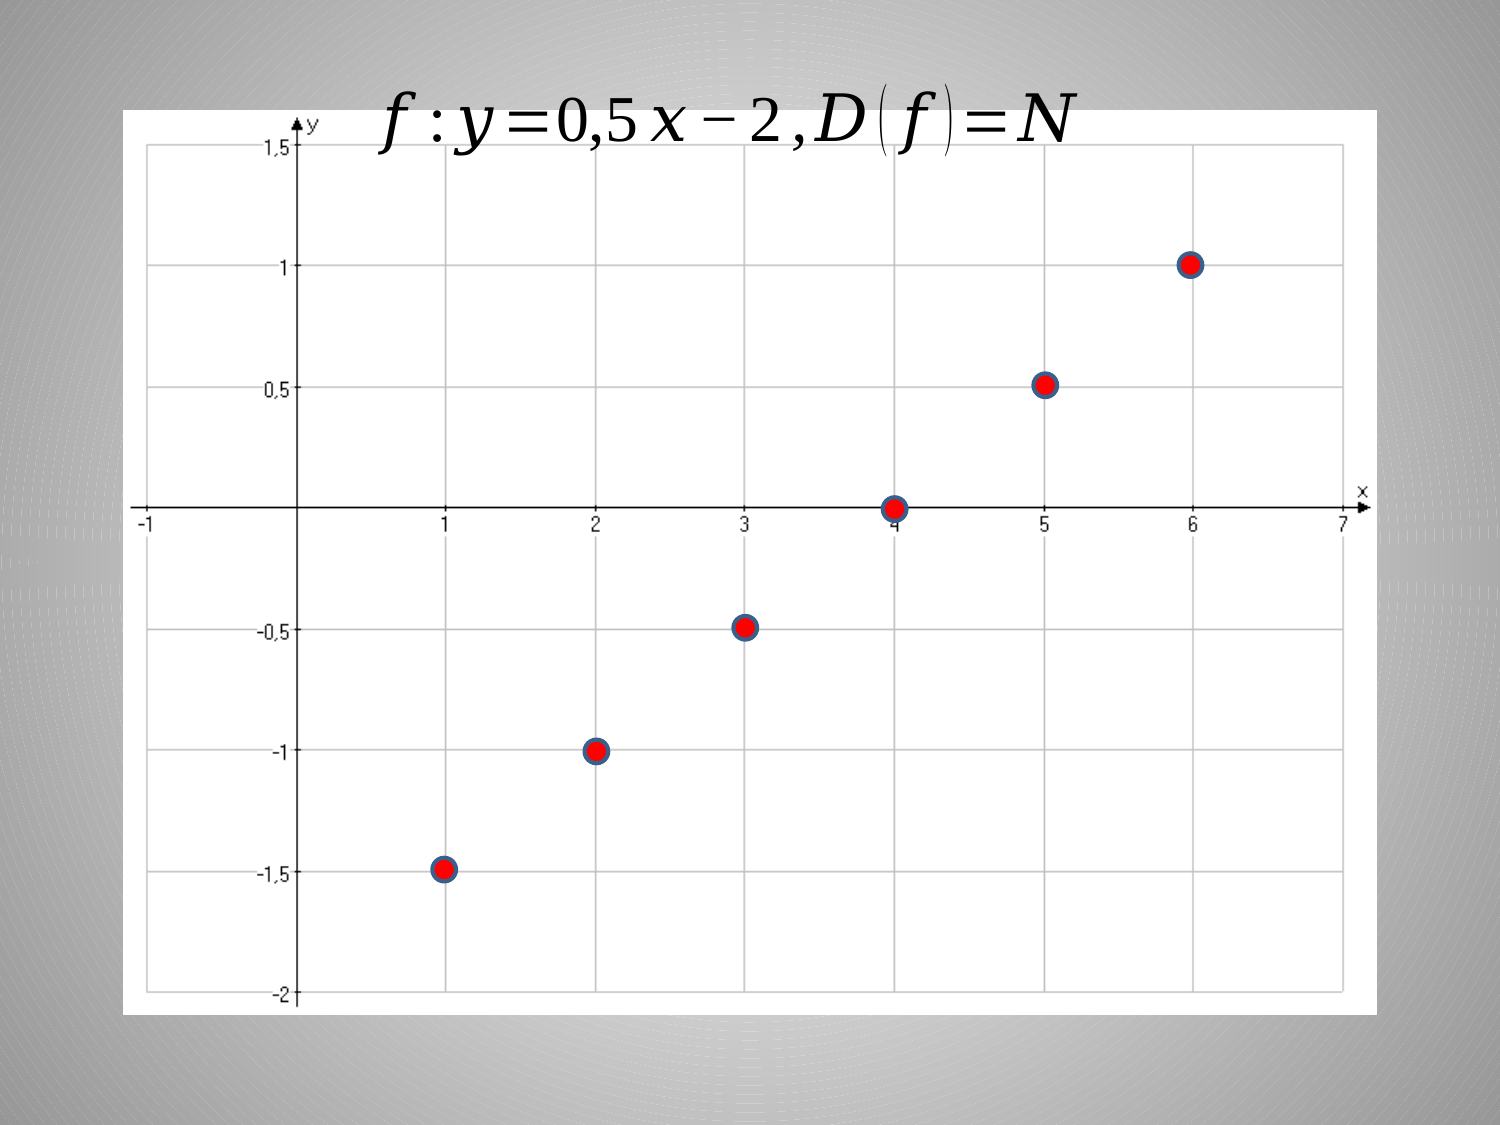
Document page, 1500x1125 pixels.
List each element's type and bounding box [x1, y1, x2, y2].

picture [123, 109, 1377, 1016]
